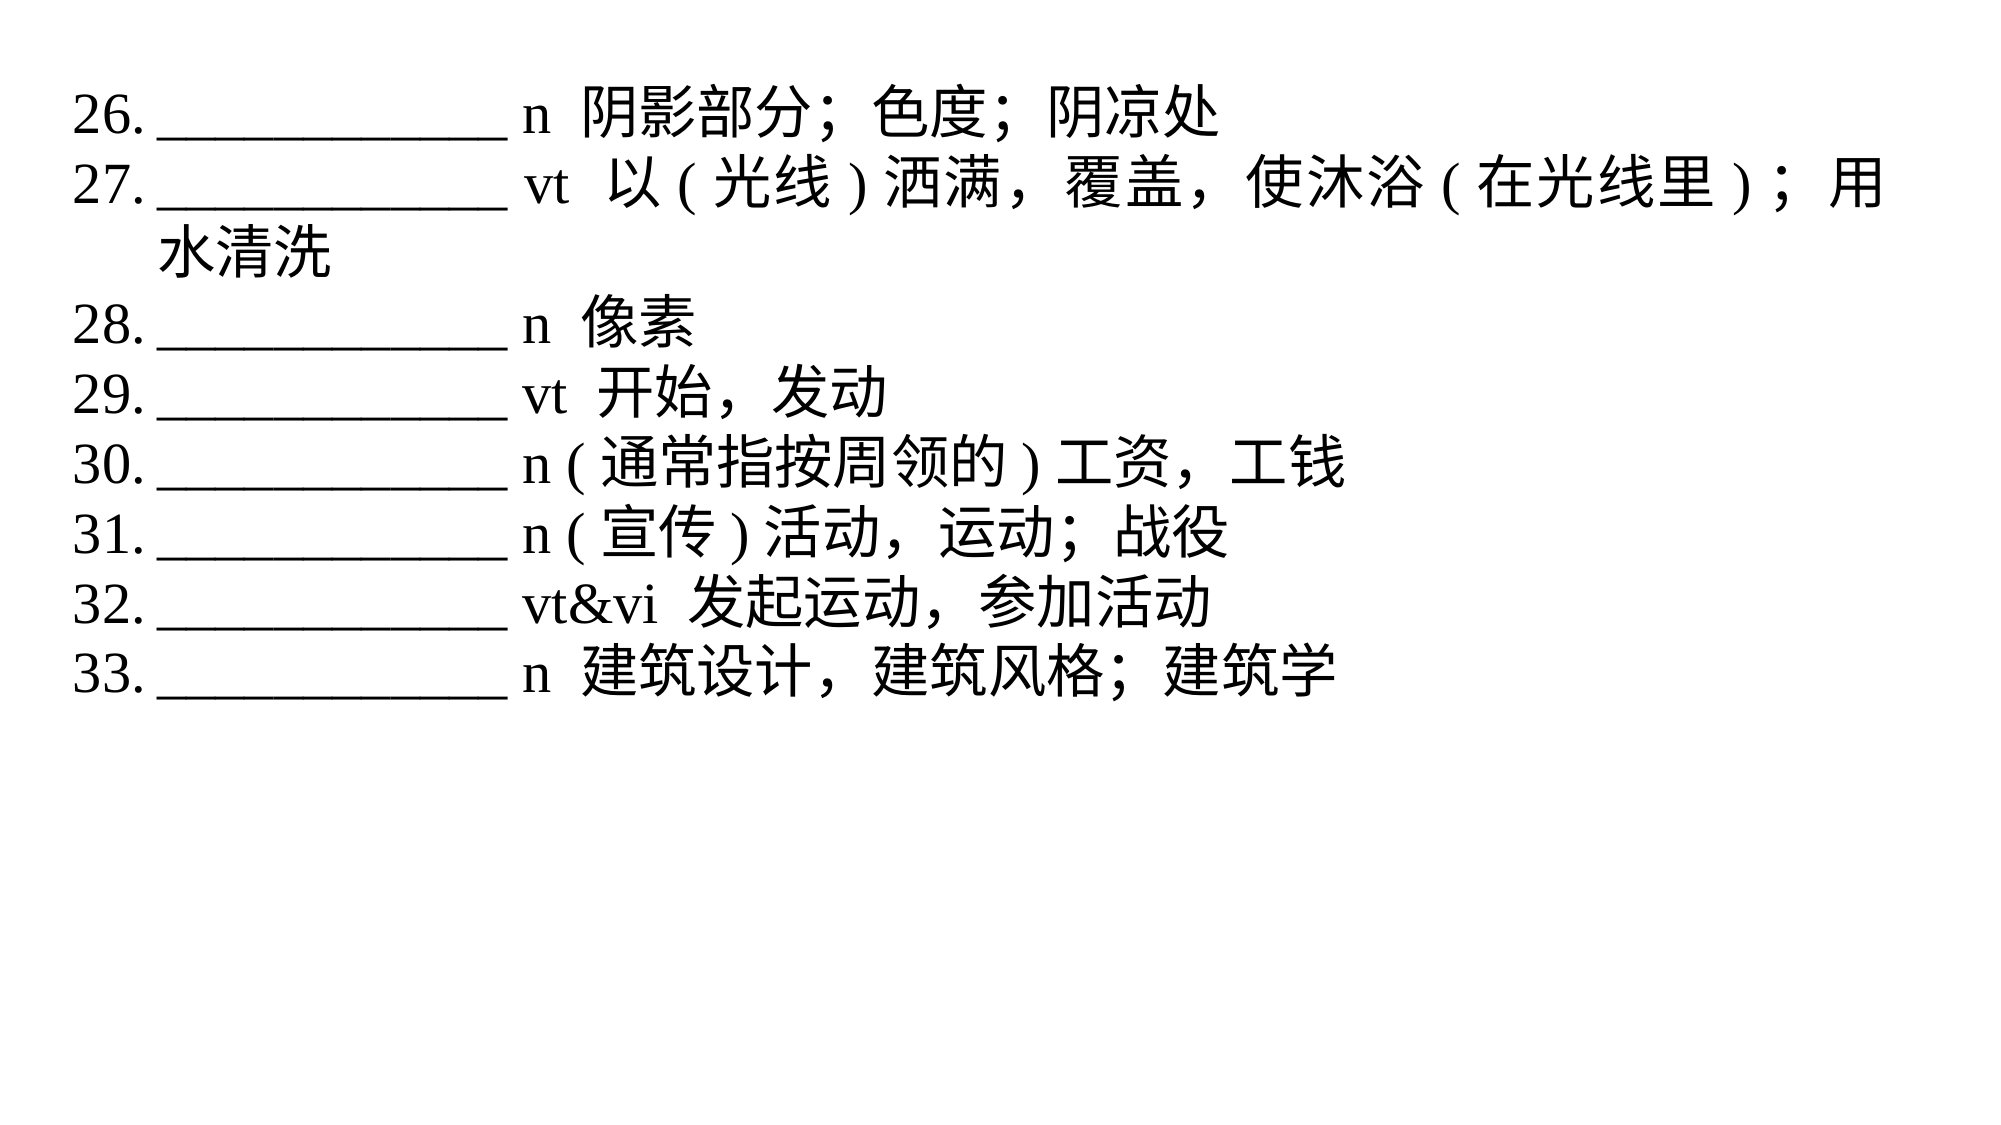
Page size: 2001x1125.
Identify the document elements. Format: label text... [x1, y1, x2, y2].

text_box ____________ n 阴影部分；色度；阴凉处 ____________ vt 以(光线)洒满，覆盖，使沐浴(在光线里)；用水清洗 ____________ n 像素 ____________ vt 开始，发动 ____________ n (通常指按周领的)工资，工钱 ____________ n (宣传)活动，运动；战役 ____________ vt&vi 发起运动，参加活动 ____________ n 建筑设计，建筑风格；建筑学 [58, 67, 1902, 712]
